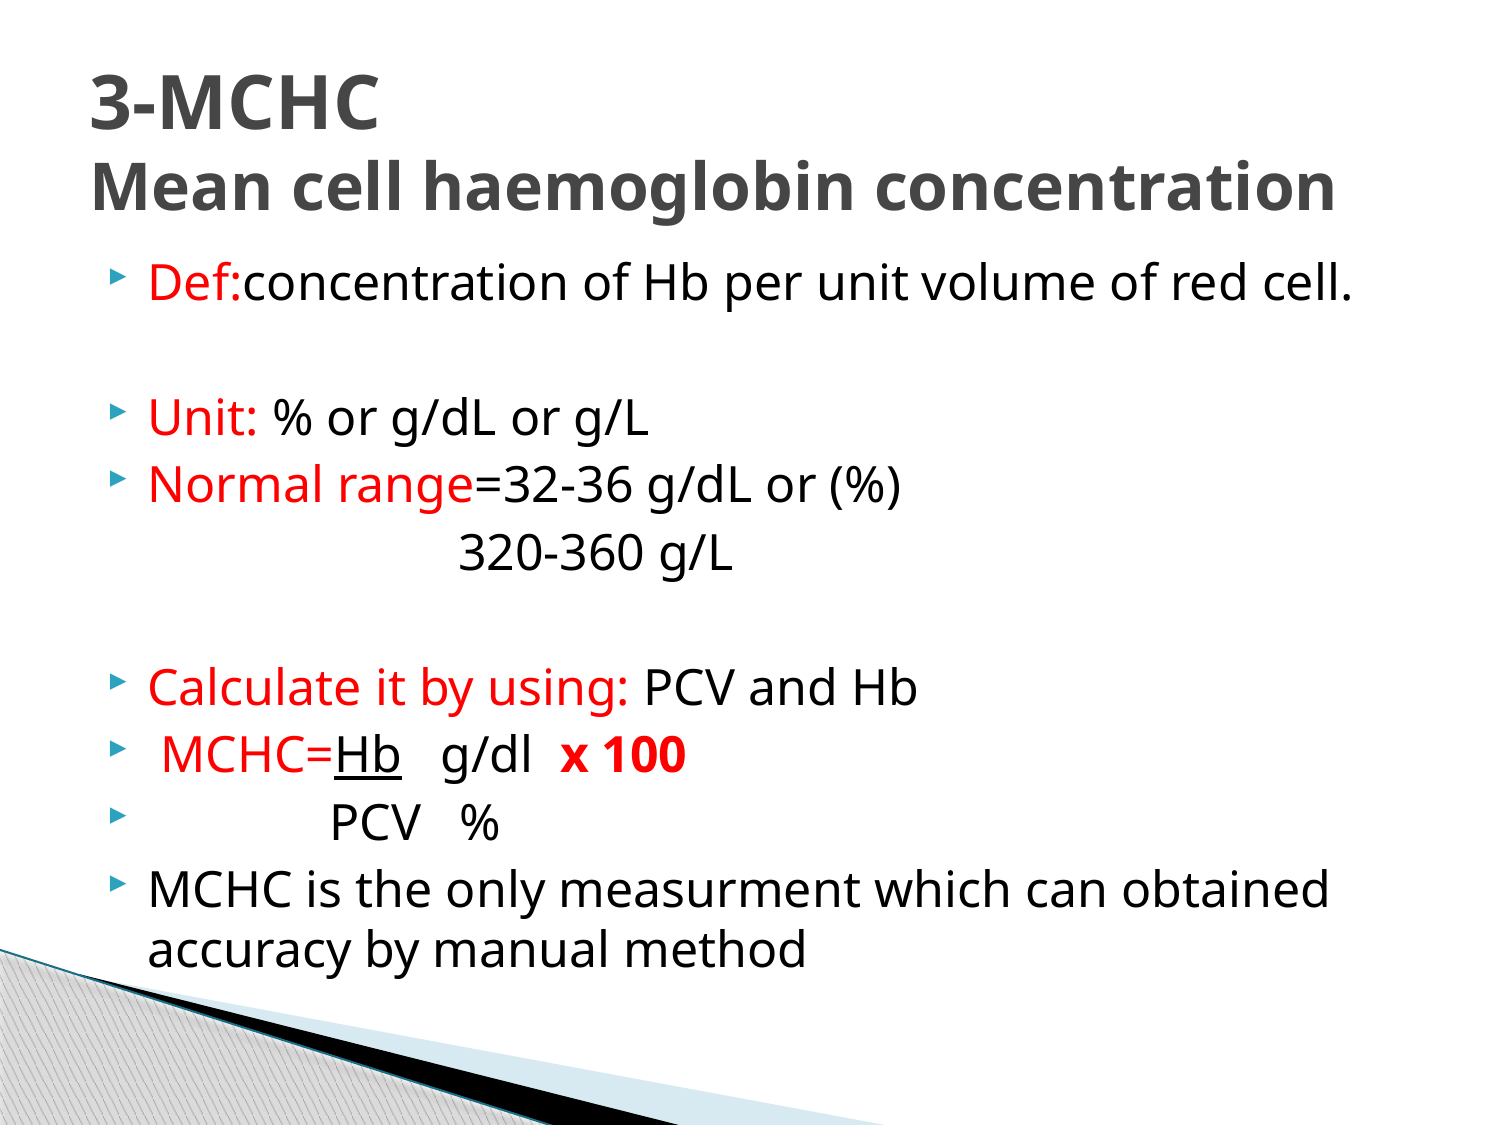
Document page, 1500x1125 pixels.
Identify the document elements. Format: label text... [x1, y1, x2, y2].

title 3-MCHC Mean cell haemoglobin concentration [75, 45, 1425, 233]
list Def:concentration of Hb per unit volume of red cell. Unit: % or g/dL or g/L Normal range=32-36 g/dL or (%) 320-360 g/L Calculate it by using: PCV and Hb MCHC=Hb g/dl x 100 PCV % MCHC is the only measurment which can obtained accuracy by manual method [75, 243, 1425, 986]
